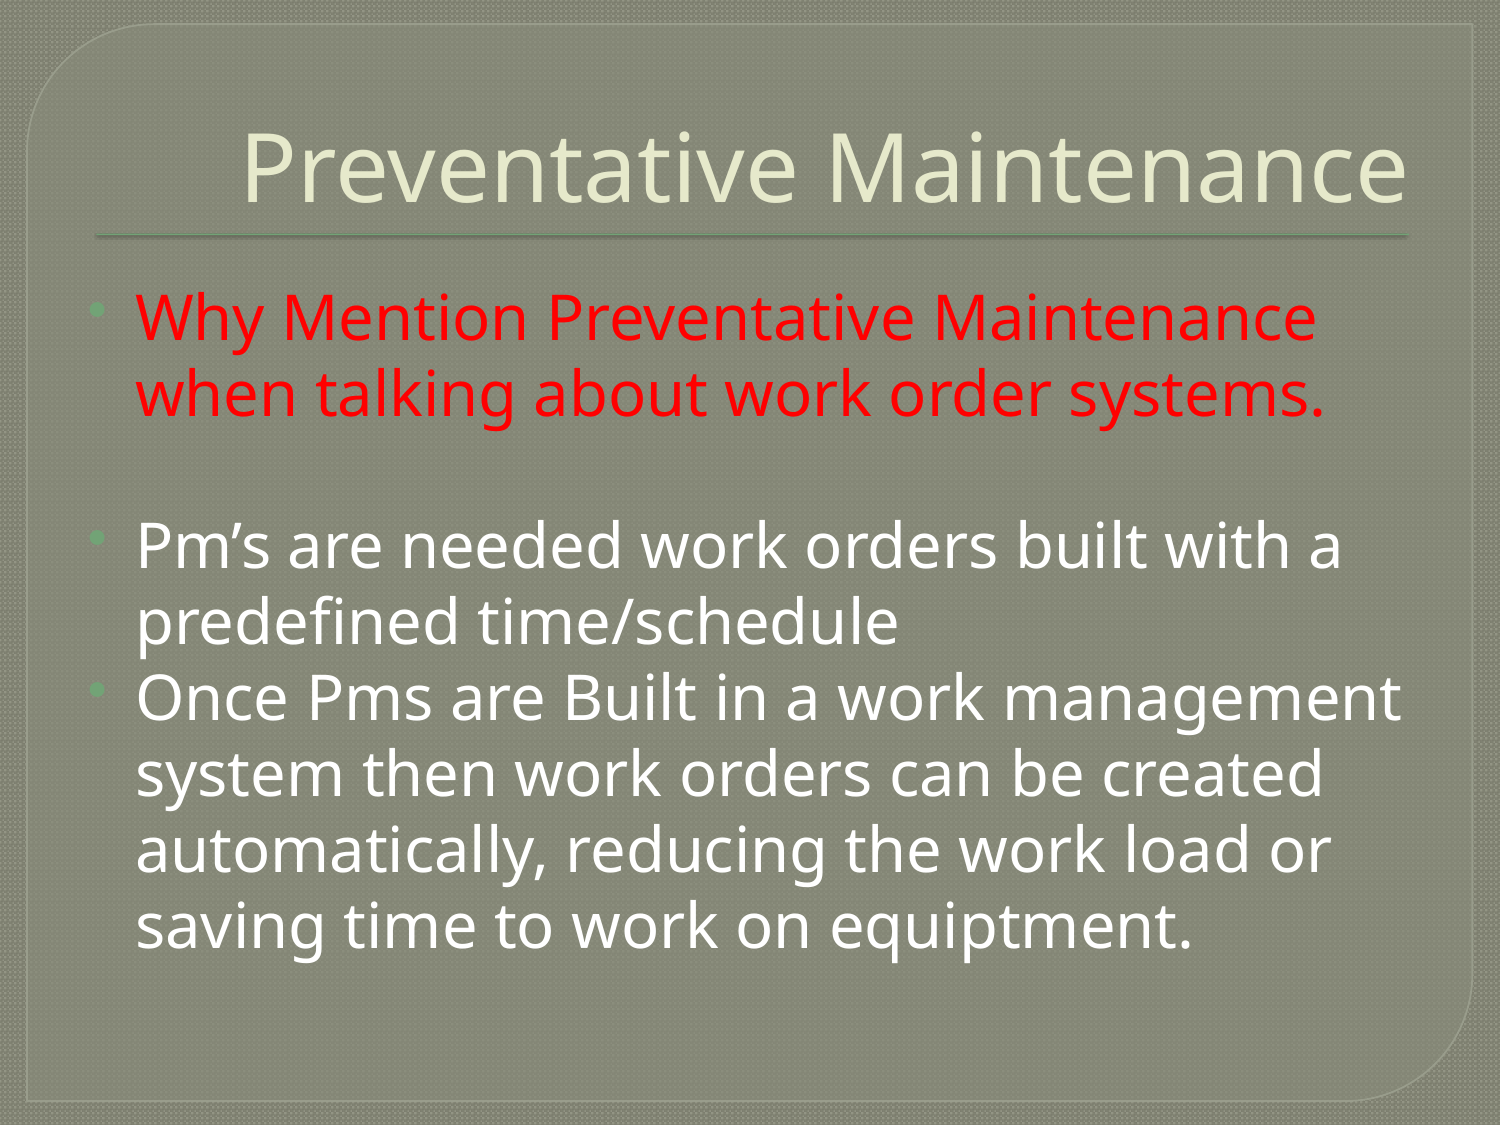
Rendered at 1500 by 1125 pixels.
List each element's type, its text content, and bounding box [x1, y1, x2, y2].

title Preventative Maintenance [75, 41, 1425, 230]
list Why Mention Preventative Maintenance when talking about work order systems. Pm’s are needed work orders built with a predefined time/schedule Once Pms are Built in a work management system then work orders can be created automatically, reducing the work load or saving time to work on equiptment. [75, 270, 1425, 1013]
